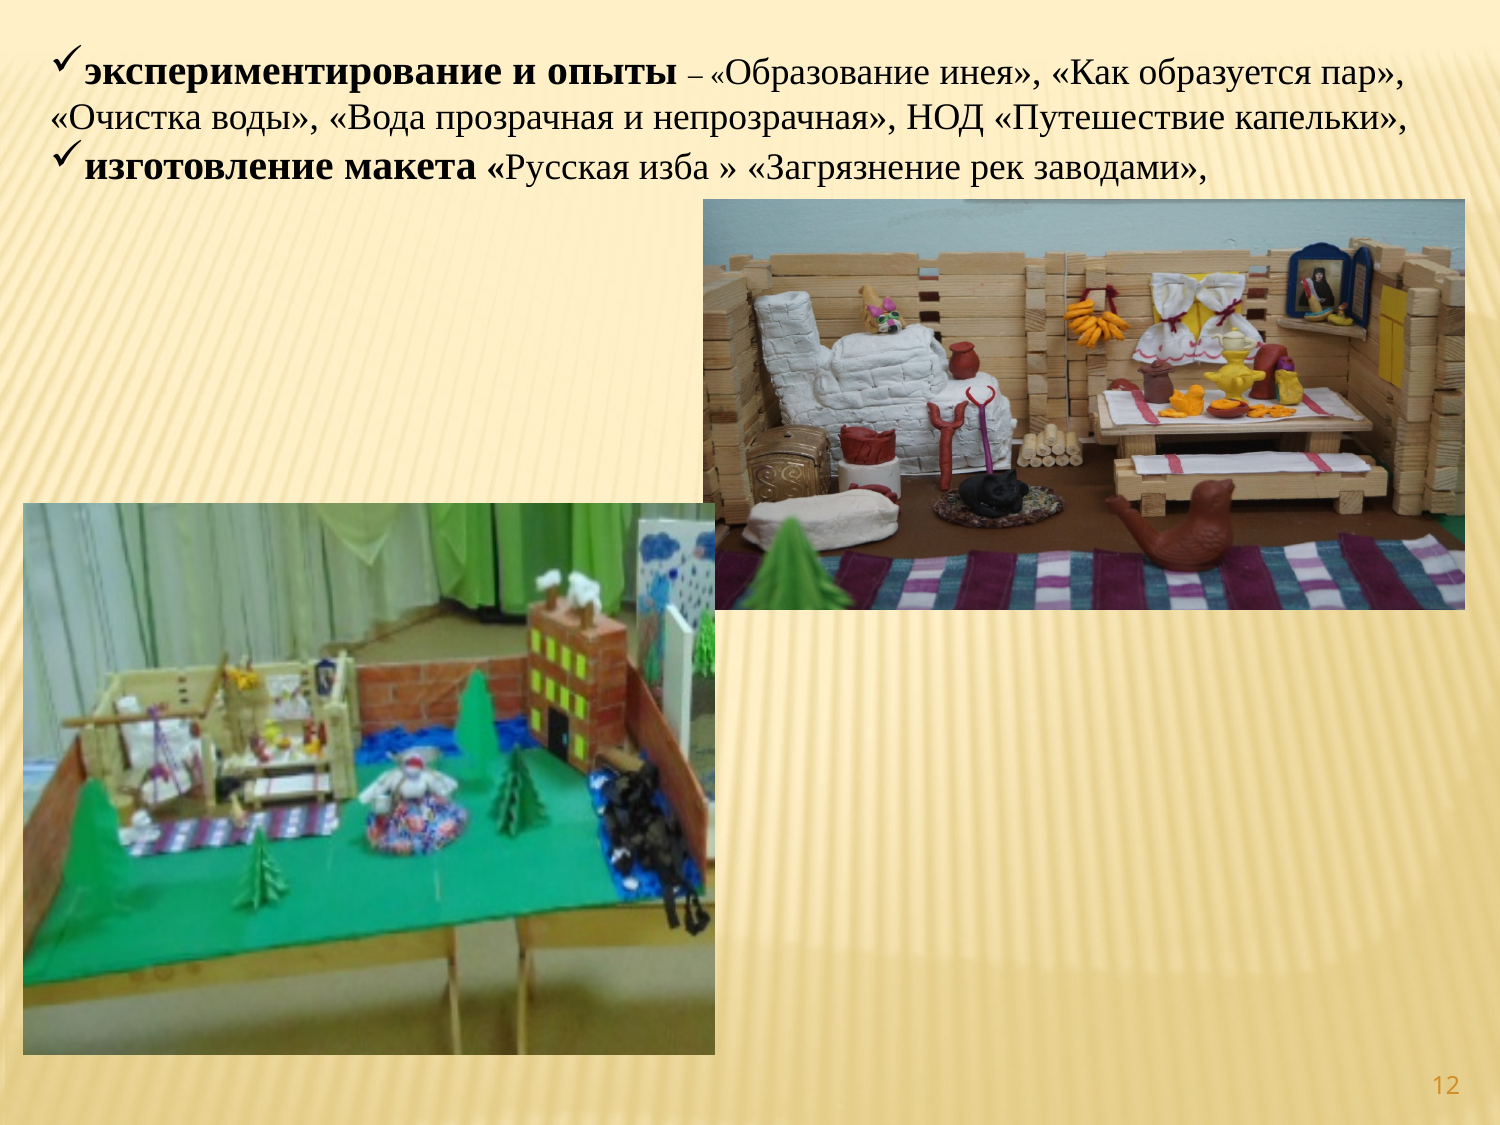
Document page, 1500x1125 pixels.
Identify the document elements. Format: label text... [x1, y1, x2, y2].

text_box экспериментирование и опыты – «Образование инея», «Как образуется пар», «Очистка воды», «Вода прозрачная и непрозрачная», НОД «Путешествие капельки», изготовление макета «Русская изба » «Загрязнение рек заводами», [35, 35, 1465, 195]
slide_number 12 [1350, 1062, 1475, 1103]
picture [23, 198, 1466, 1055]
